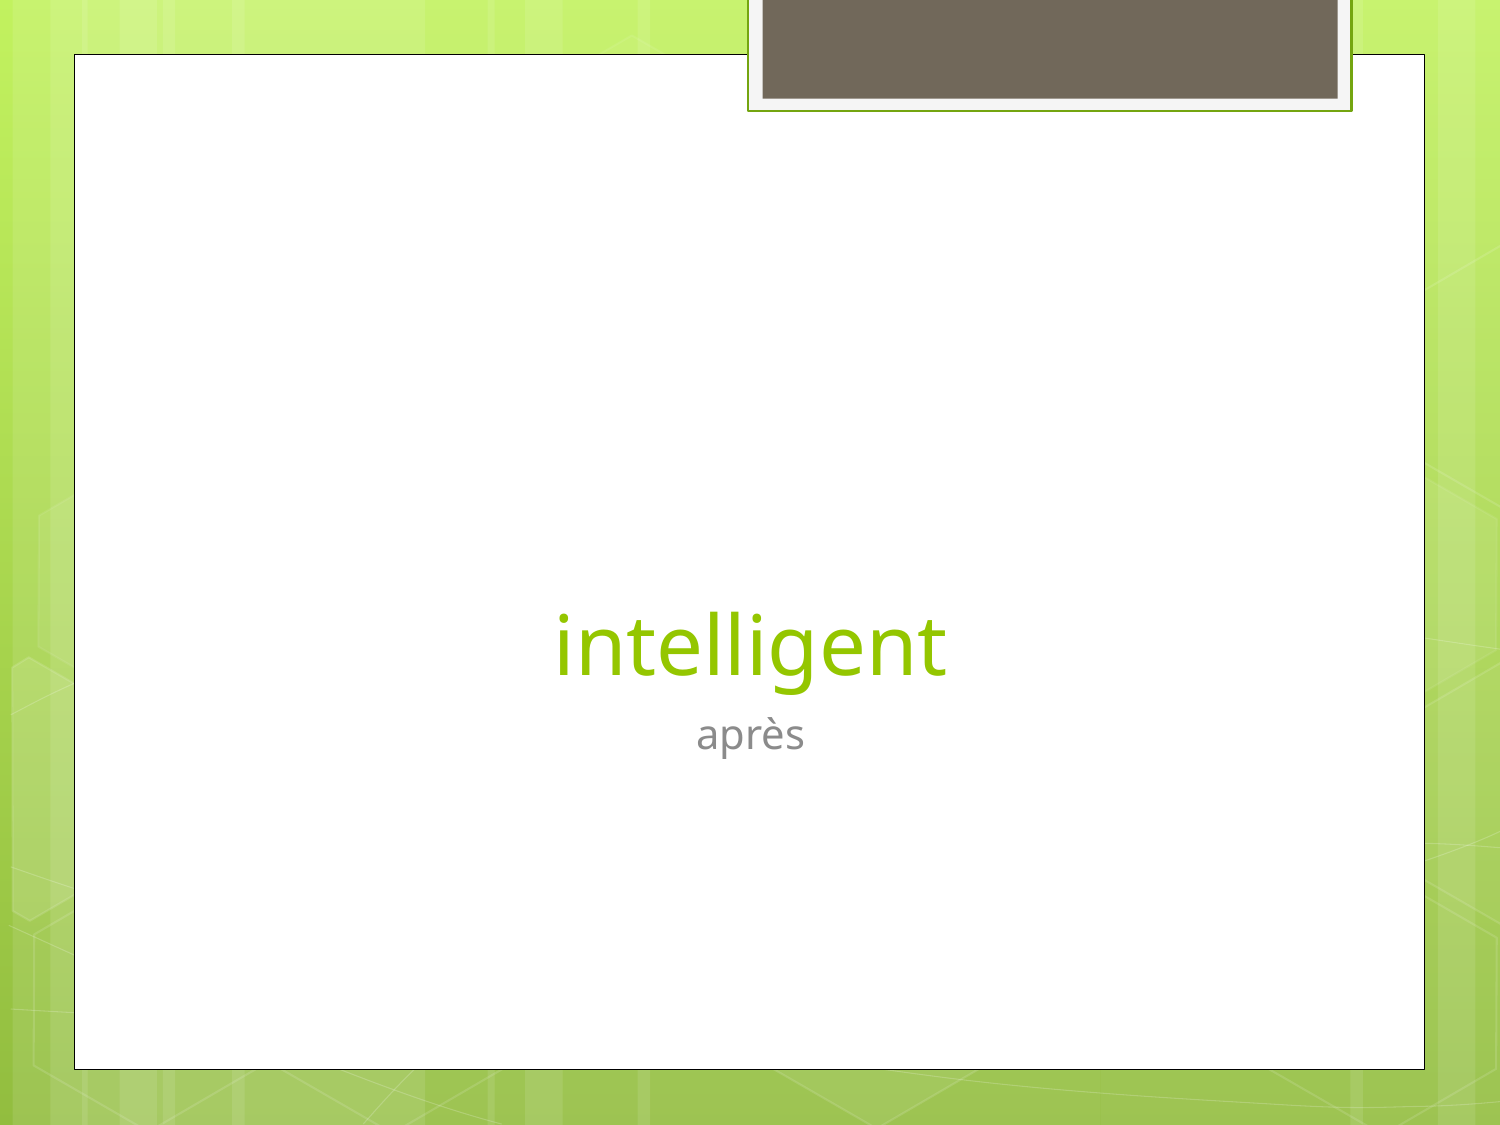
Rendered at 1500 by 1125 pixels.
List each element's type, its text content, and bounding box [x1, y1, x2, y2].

title intelligent [206, 475, 1296, 699]
list après [206, 699, 1296, 950]
